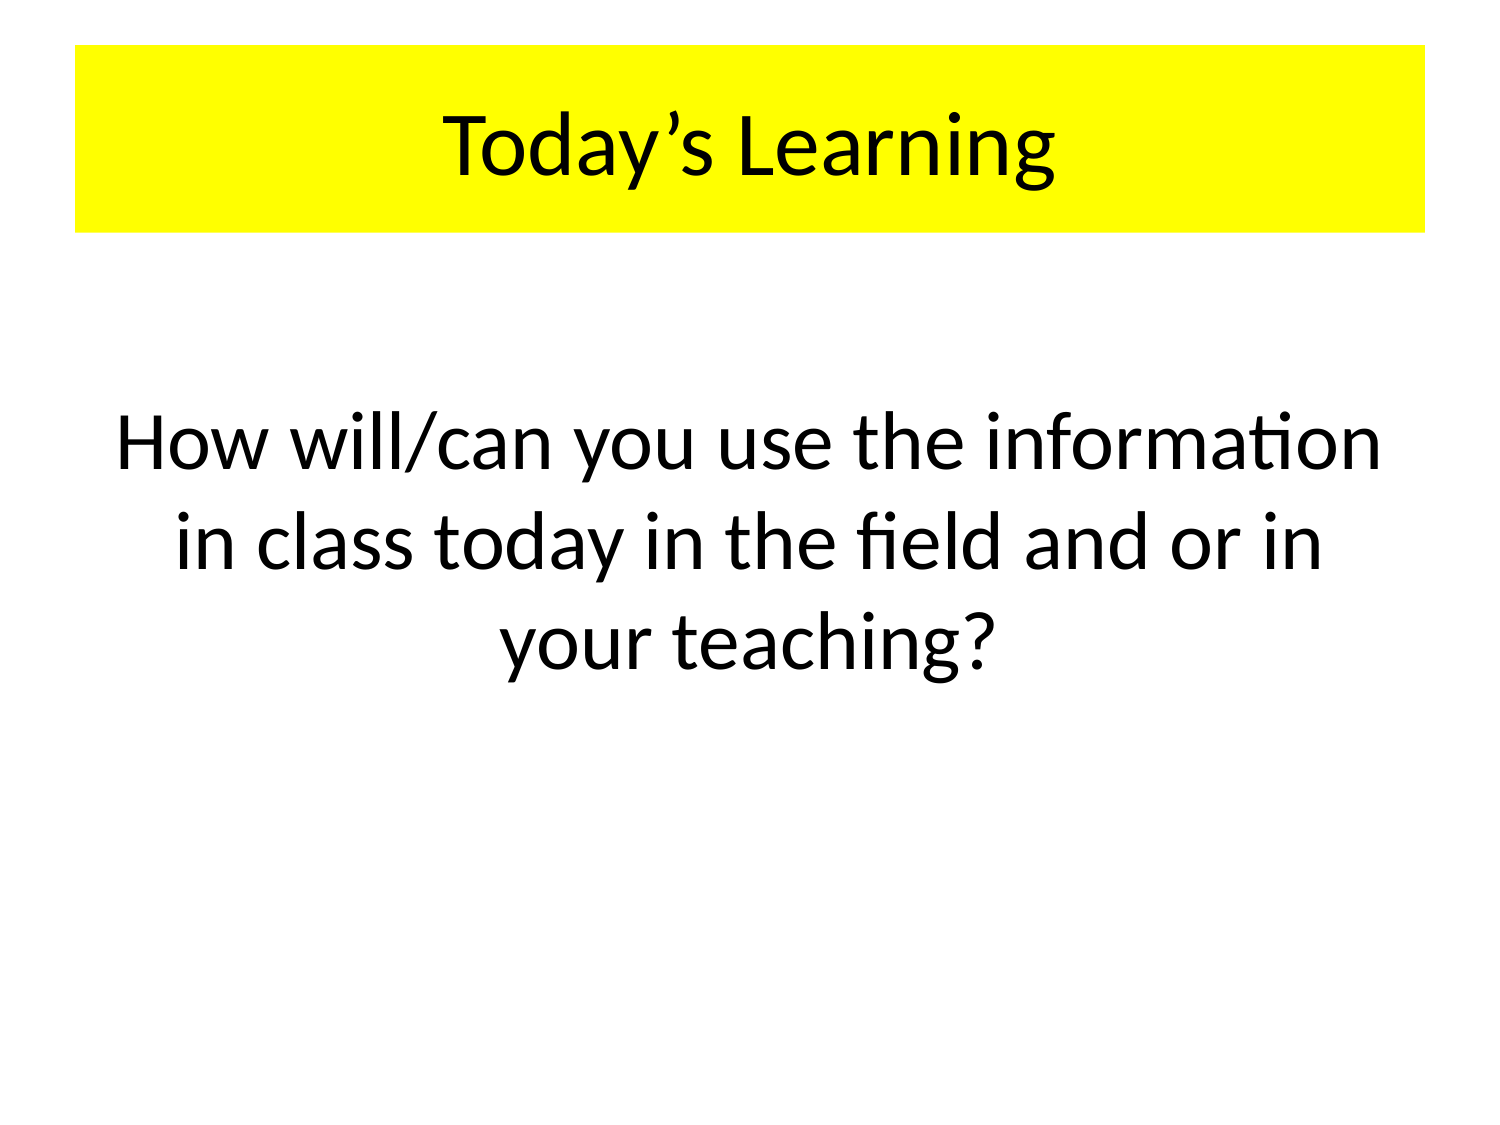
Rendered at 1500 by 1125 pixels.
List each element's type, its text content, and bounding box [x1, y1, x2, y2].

list How will/can you use the information in class today in the field and or in your teaching? [75, 262, 1425, 1005]
title Today’s Learning [75, 45, 1425, 233]
